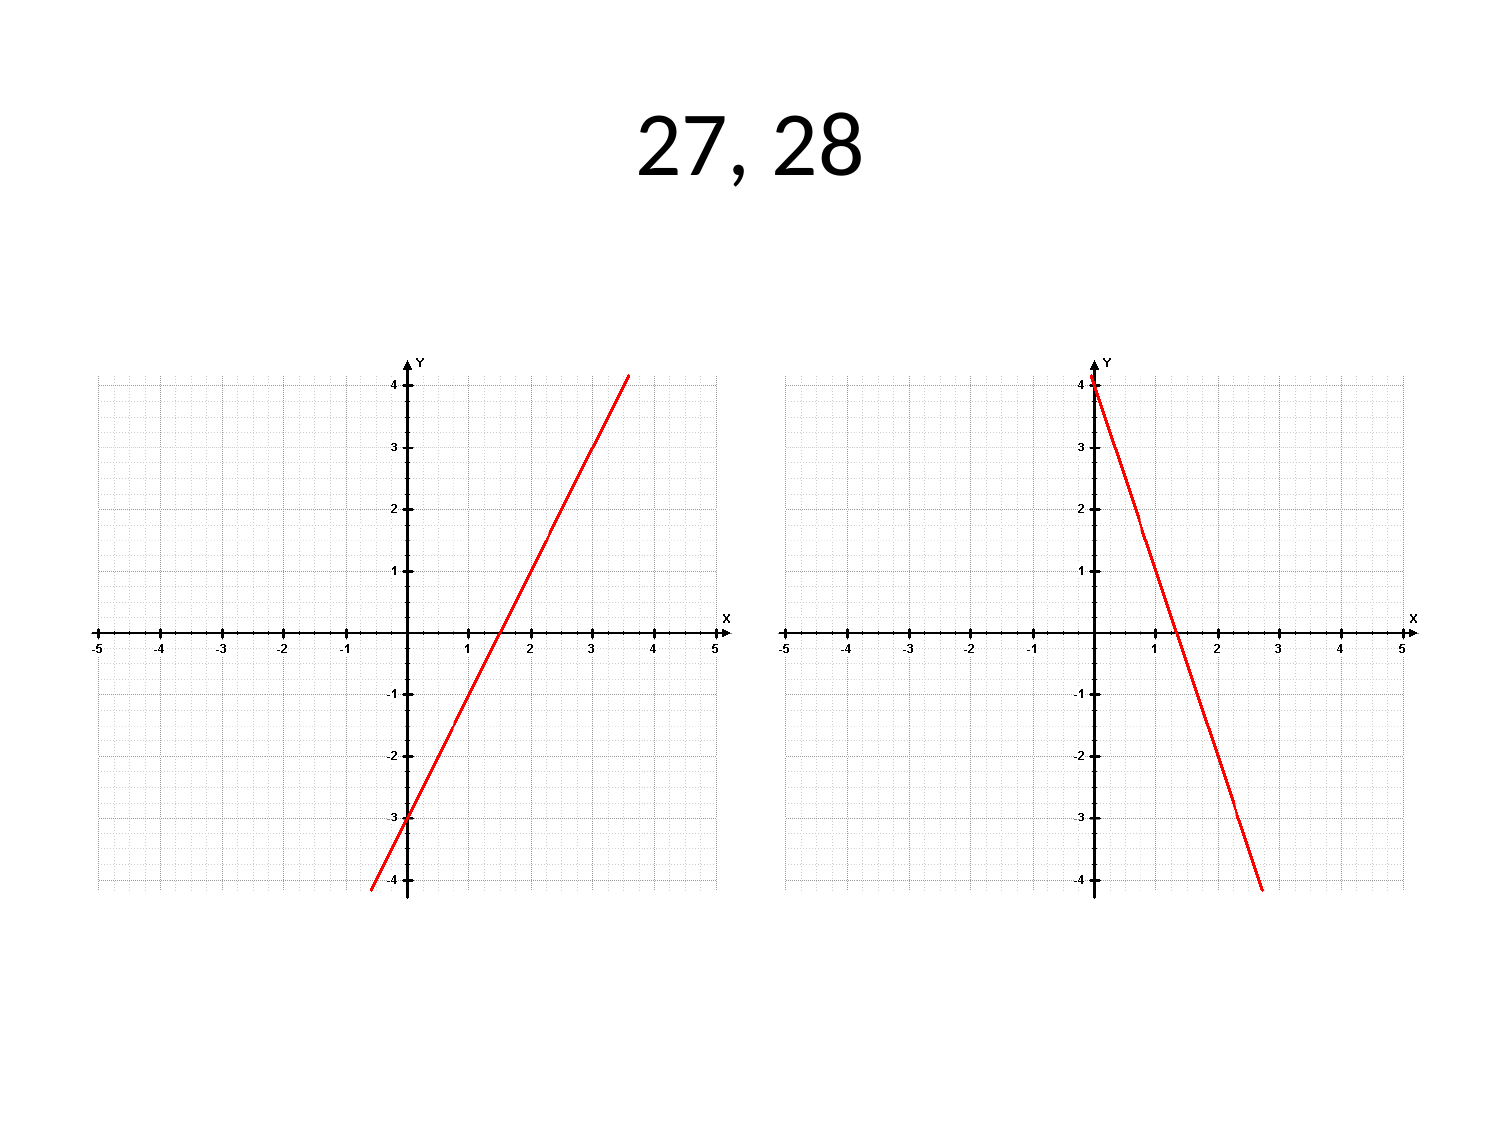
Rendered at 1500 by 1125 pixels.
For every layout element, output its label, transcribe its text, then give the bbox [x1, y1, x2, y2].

title 27, 28 [75, 45, 1425, 233]
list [762, 354, 1426, 914]
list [74, 354, 738, 914]
